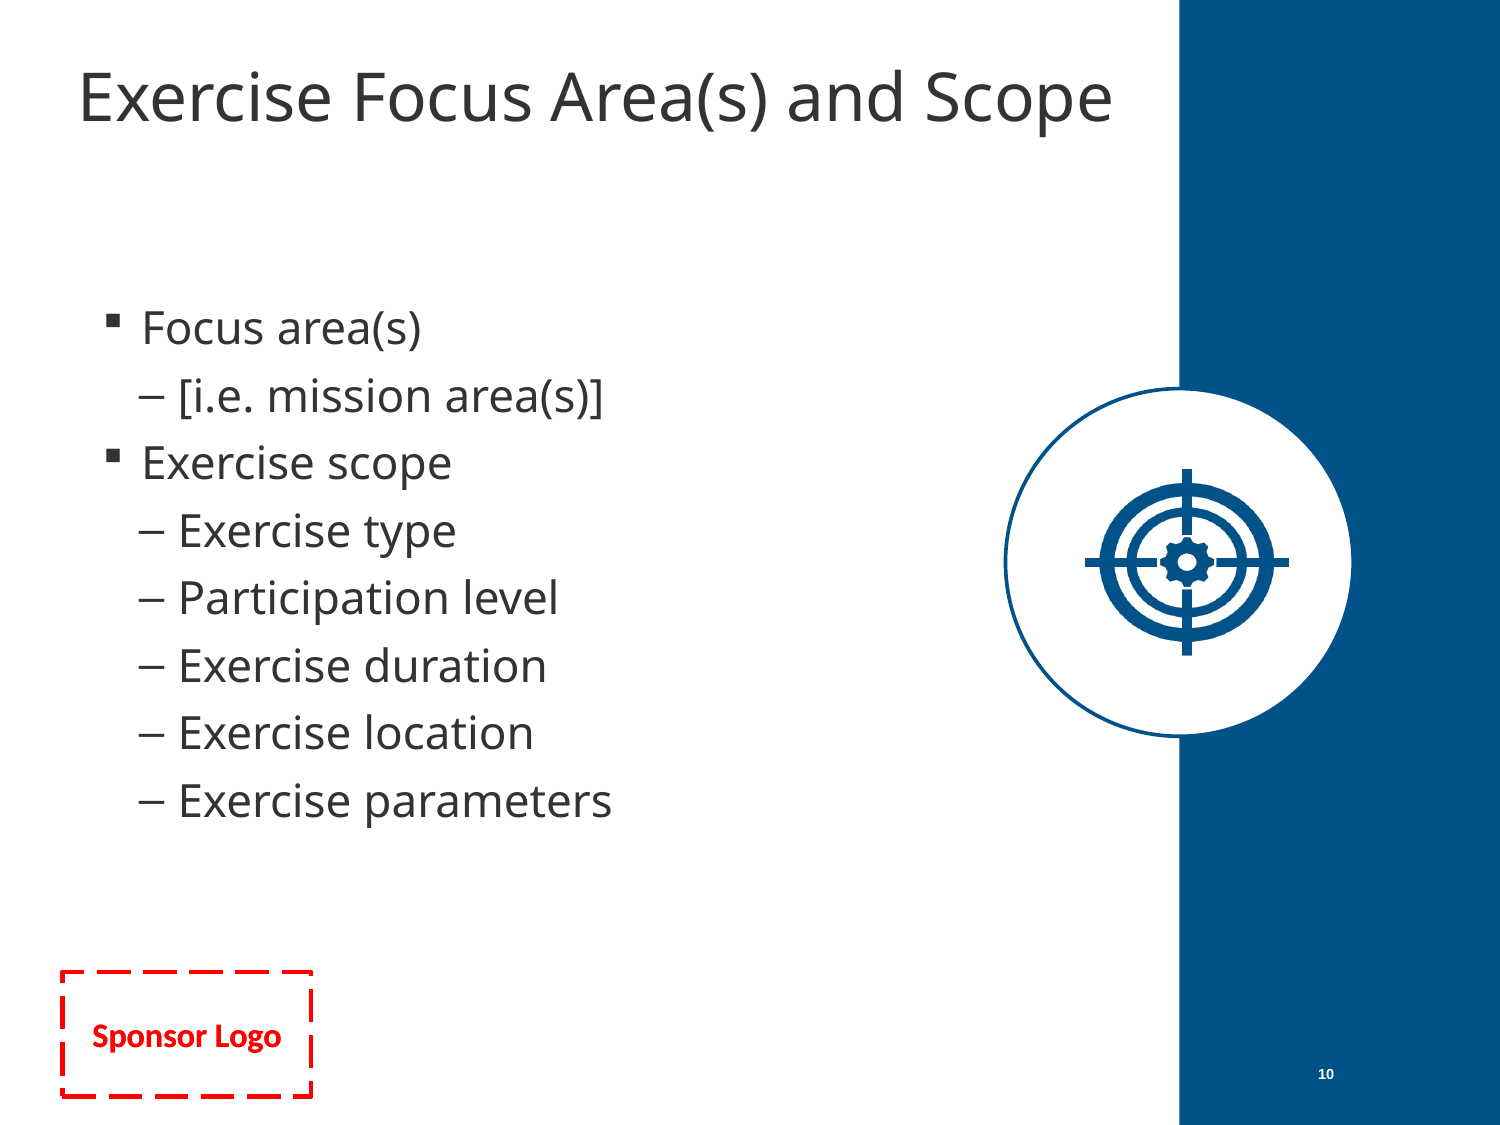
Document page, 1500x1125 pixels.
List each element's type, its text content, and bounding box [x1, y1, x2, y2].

text_box [1003, 386, 1356, 739]
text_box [1067, 453, 1306, 672]
text_box [1177, 0, 1500, 1125]
slide_number 10 [1242, 1052, 1368, 1098]
title Exercise Focus Area(s) and Scope [62, 12, 1177, 176]
list Focus area(s) [i.e. mission area(s)] Exercise scope Exercise type Participation level Exercise duration Exercise location Exercise parameters [87, 262, 1033, 863]
